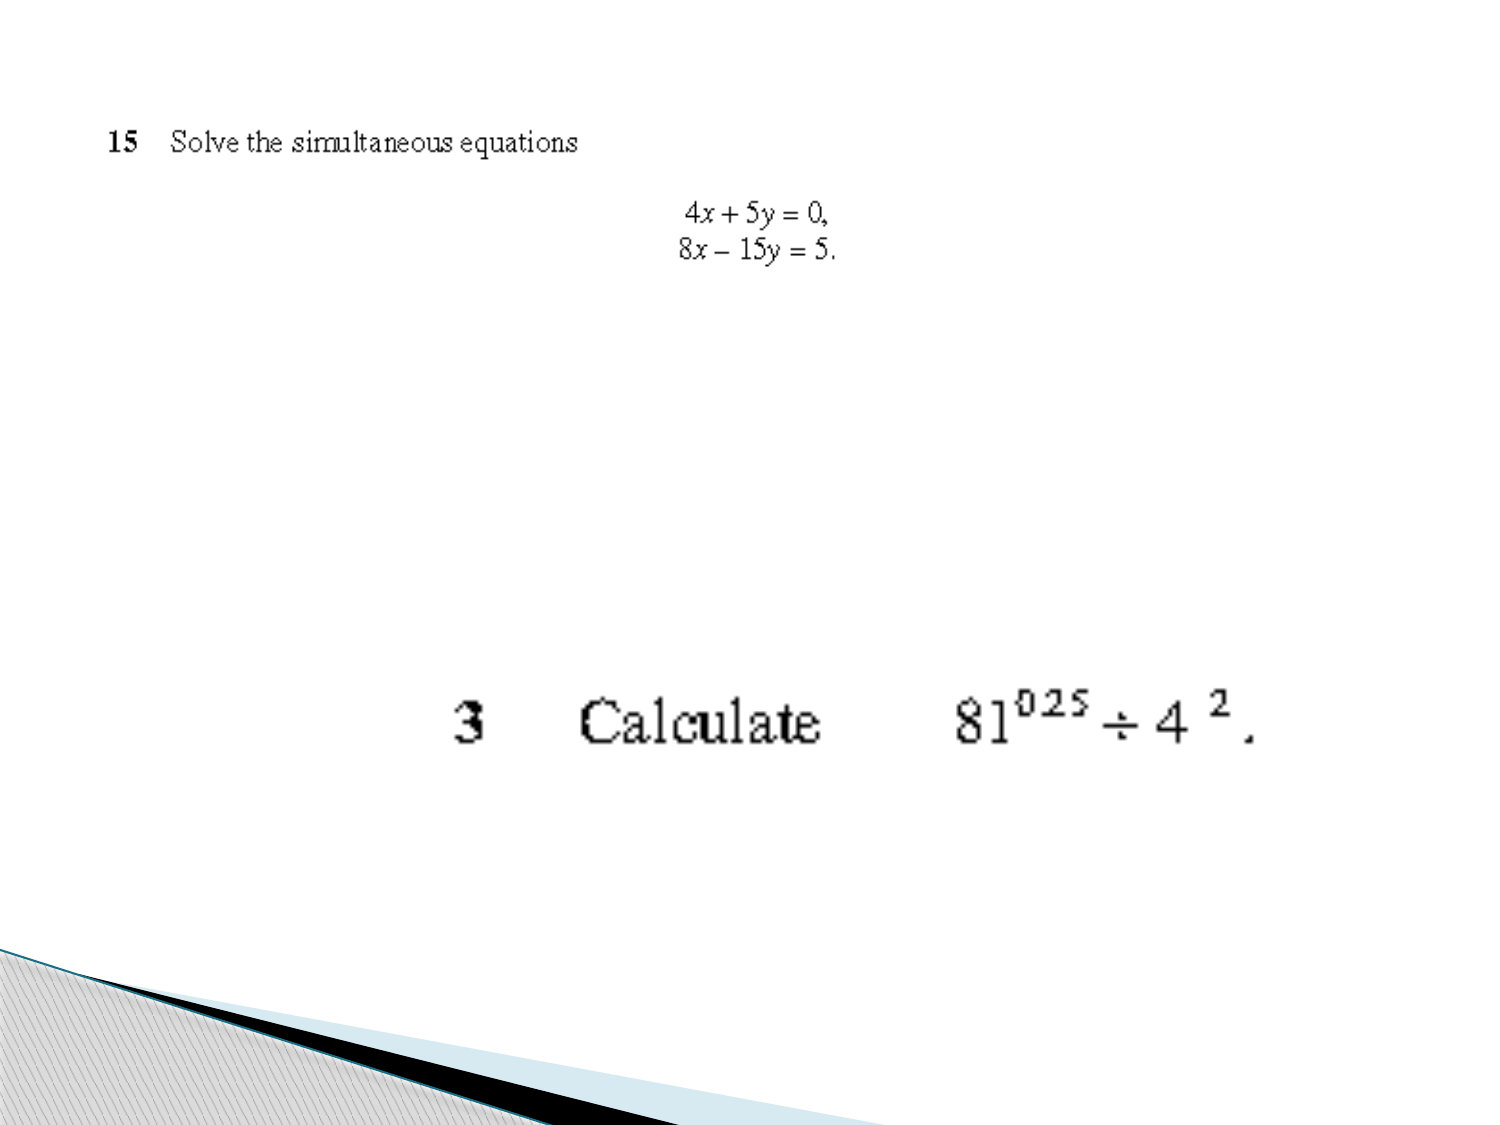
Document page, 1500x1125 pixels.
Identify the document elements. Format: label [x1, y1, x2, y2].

picture [399, 637, 1374, 876]
picture [49, 87, 1110, 463]
